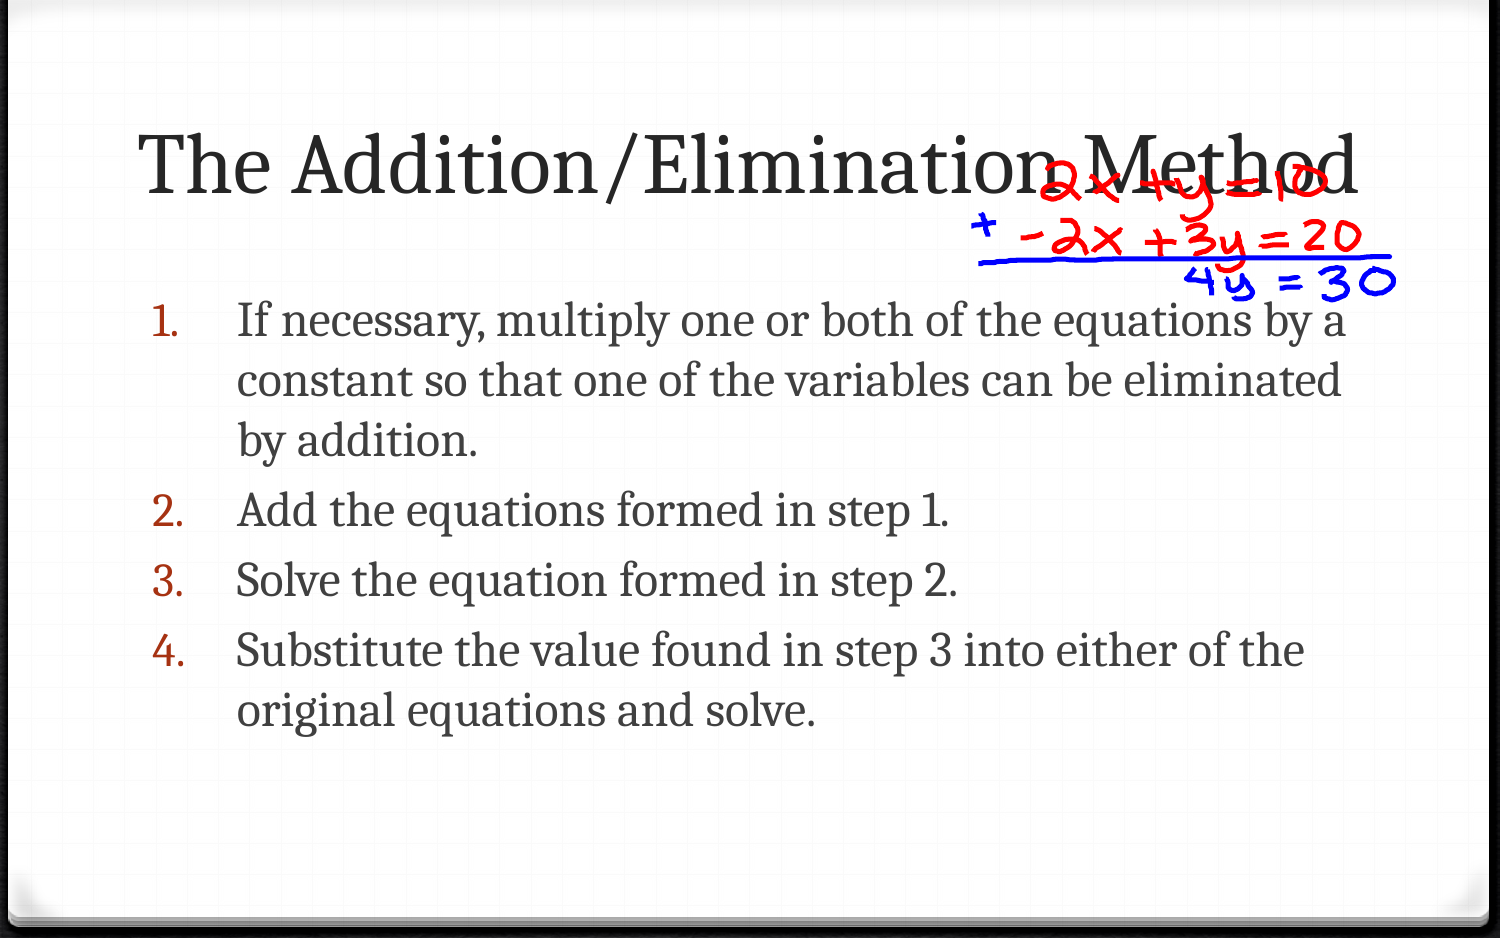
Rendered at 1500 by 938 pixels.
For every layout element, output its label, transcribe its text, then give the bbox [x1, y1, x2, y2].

text_box [1292, 165, 1327, 196]
title The Addition/Elimination Method [90, 59, 1410, 257]
text_box [1276, 171, 1284, 200]
text_box [1175, 176, 1212, 209]
text_box [1152, 170, 1162, 201]
text_box [1093, 174, 1119, 194]
text_box [1089, 175, 1102, 187]
text_box [1226, 191, 1261, 196]
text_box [971, 212, 1394, 301]
text_box [1042, 162, 1081, 200]
picture [0, 0, 1500, 938]
text_box [1102, 187, 1120, 202]
text_box [1226, 179, 1255, 185]
list If necessary, multiply one or both of the equations by a constant so that one of the variables can be eliminated by addition. Add the equations formed in step 1. Solve the equation formed in step 2. Substitute the value found in step 3 into either of the original equations and solve. [137, 278, 1363, 819]
